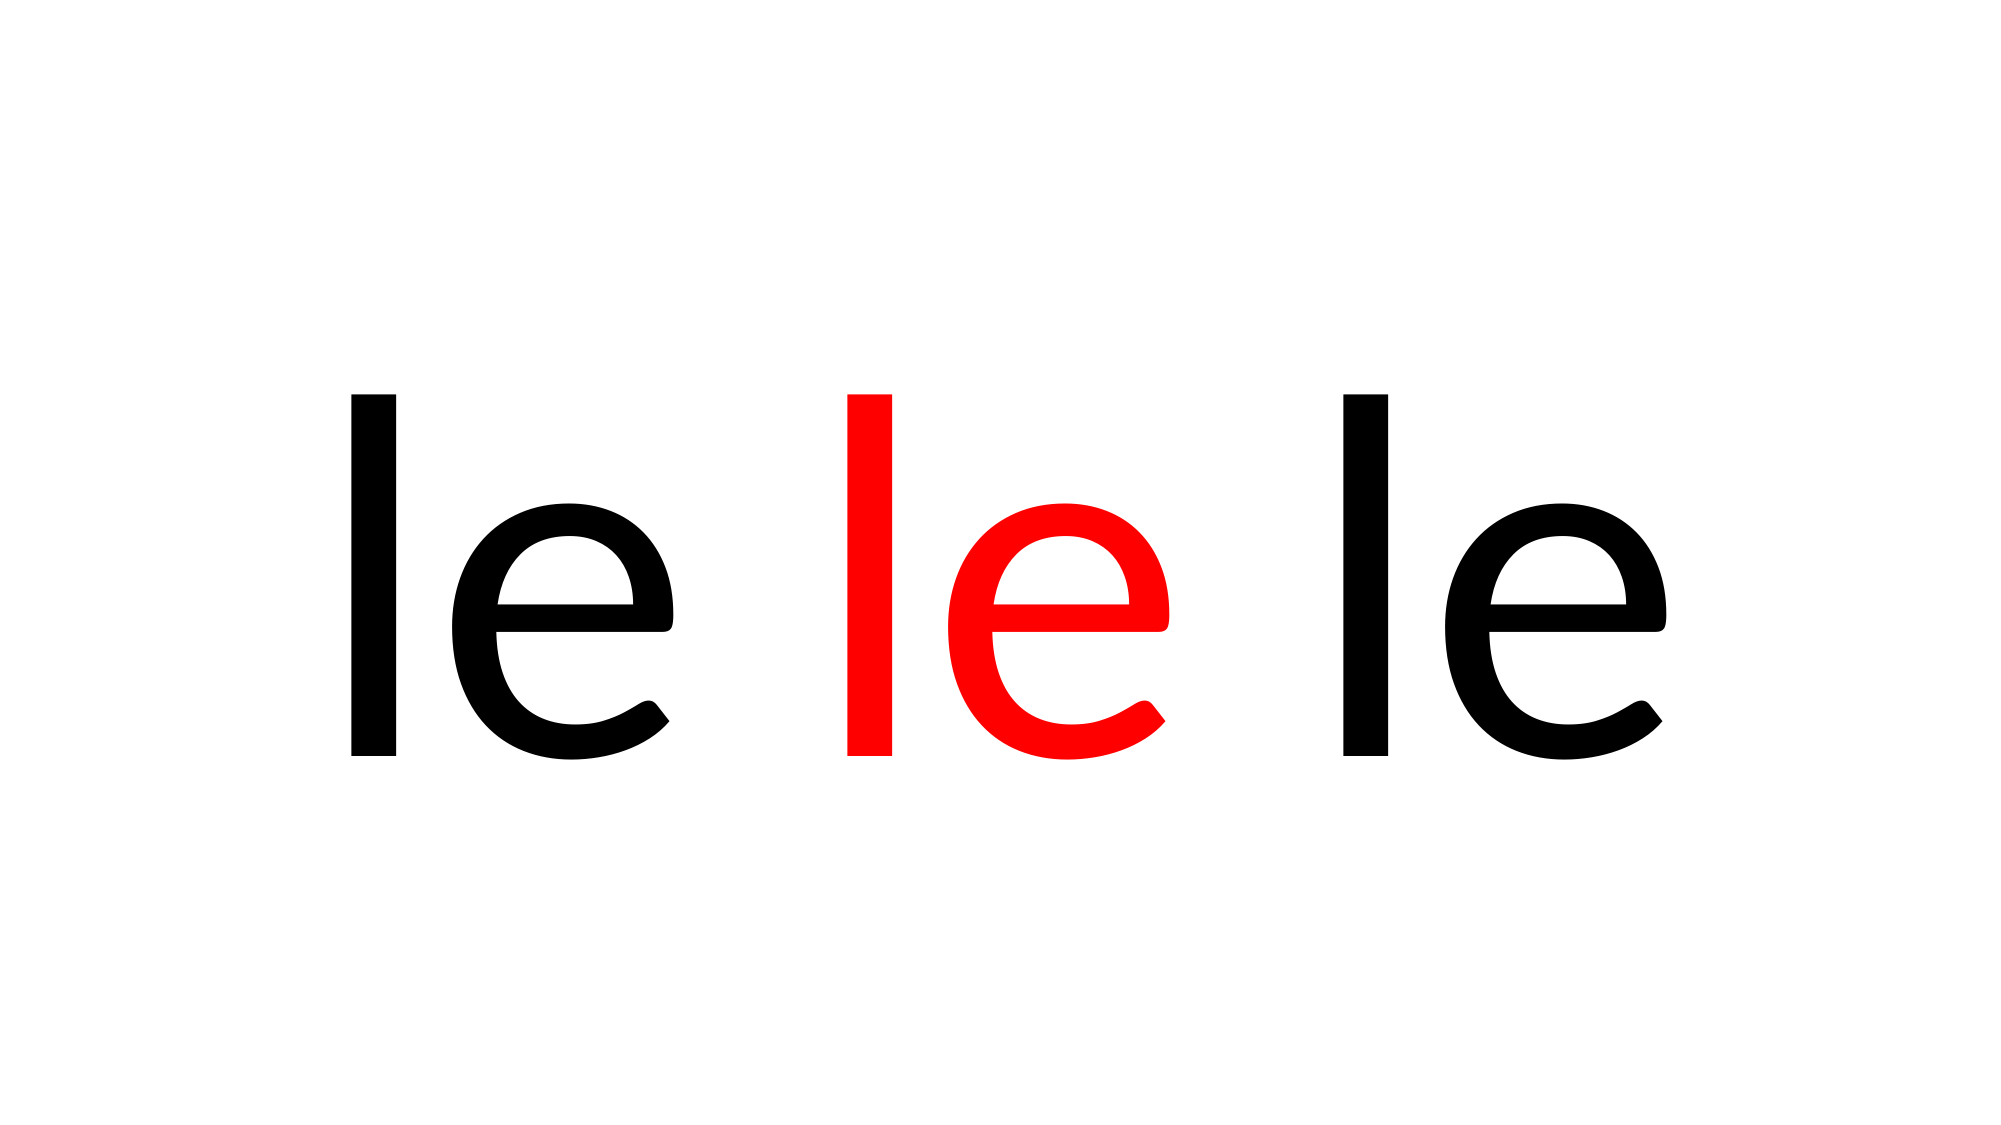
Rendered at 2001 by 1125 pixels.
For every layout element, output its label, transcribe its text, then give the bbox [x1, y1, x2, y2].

list le le le [137, 299, 1863, 1014]
